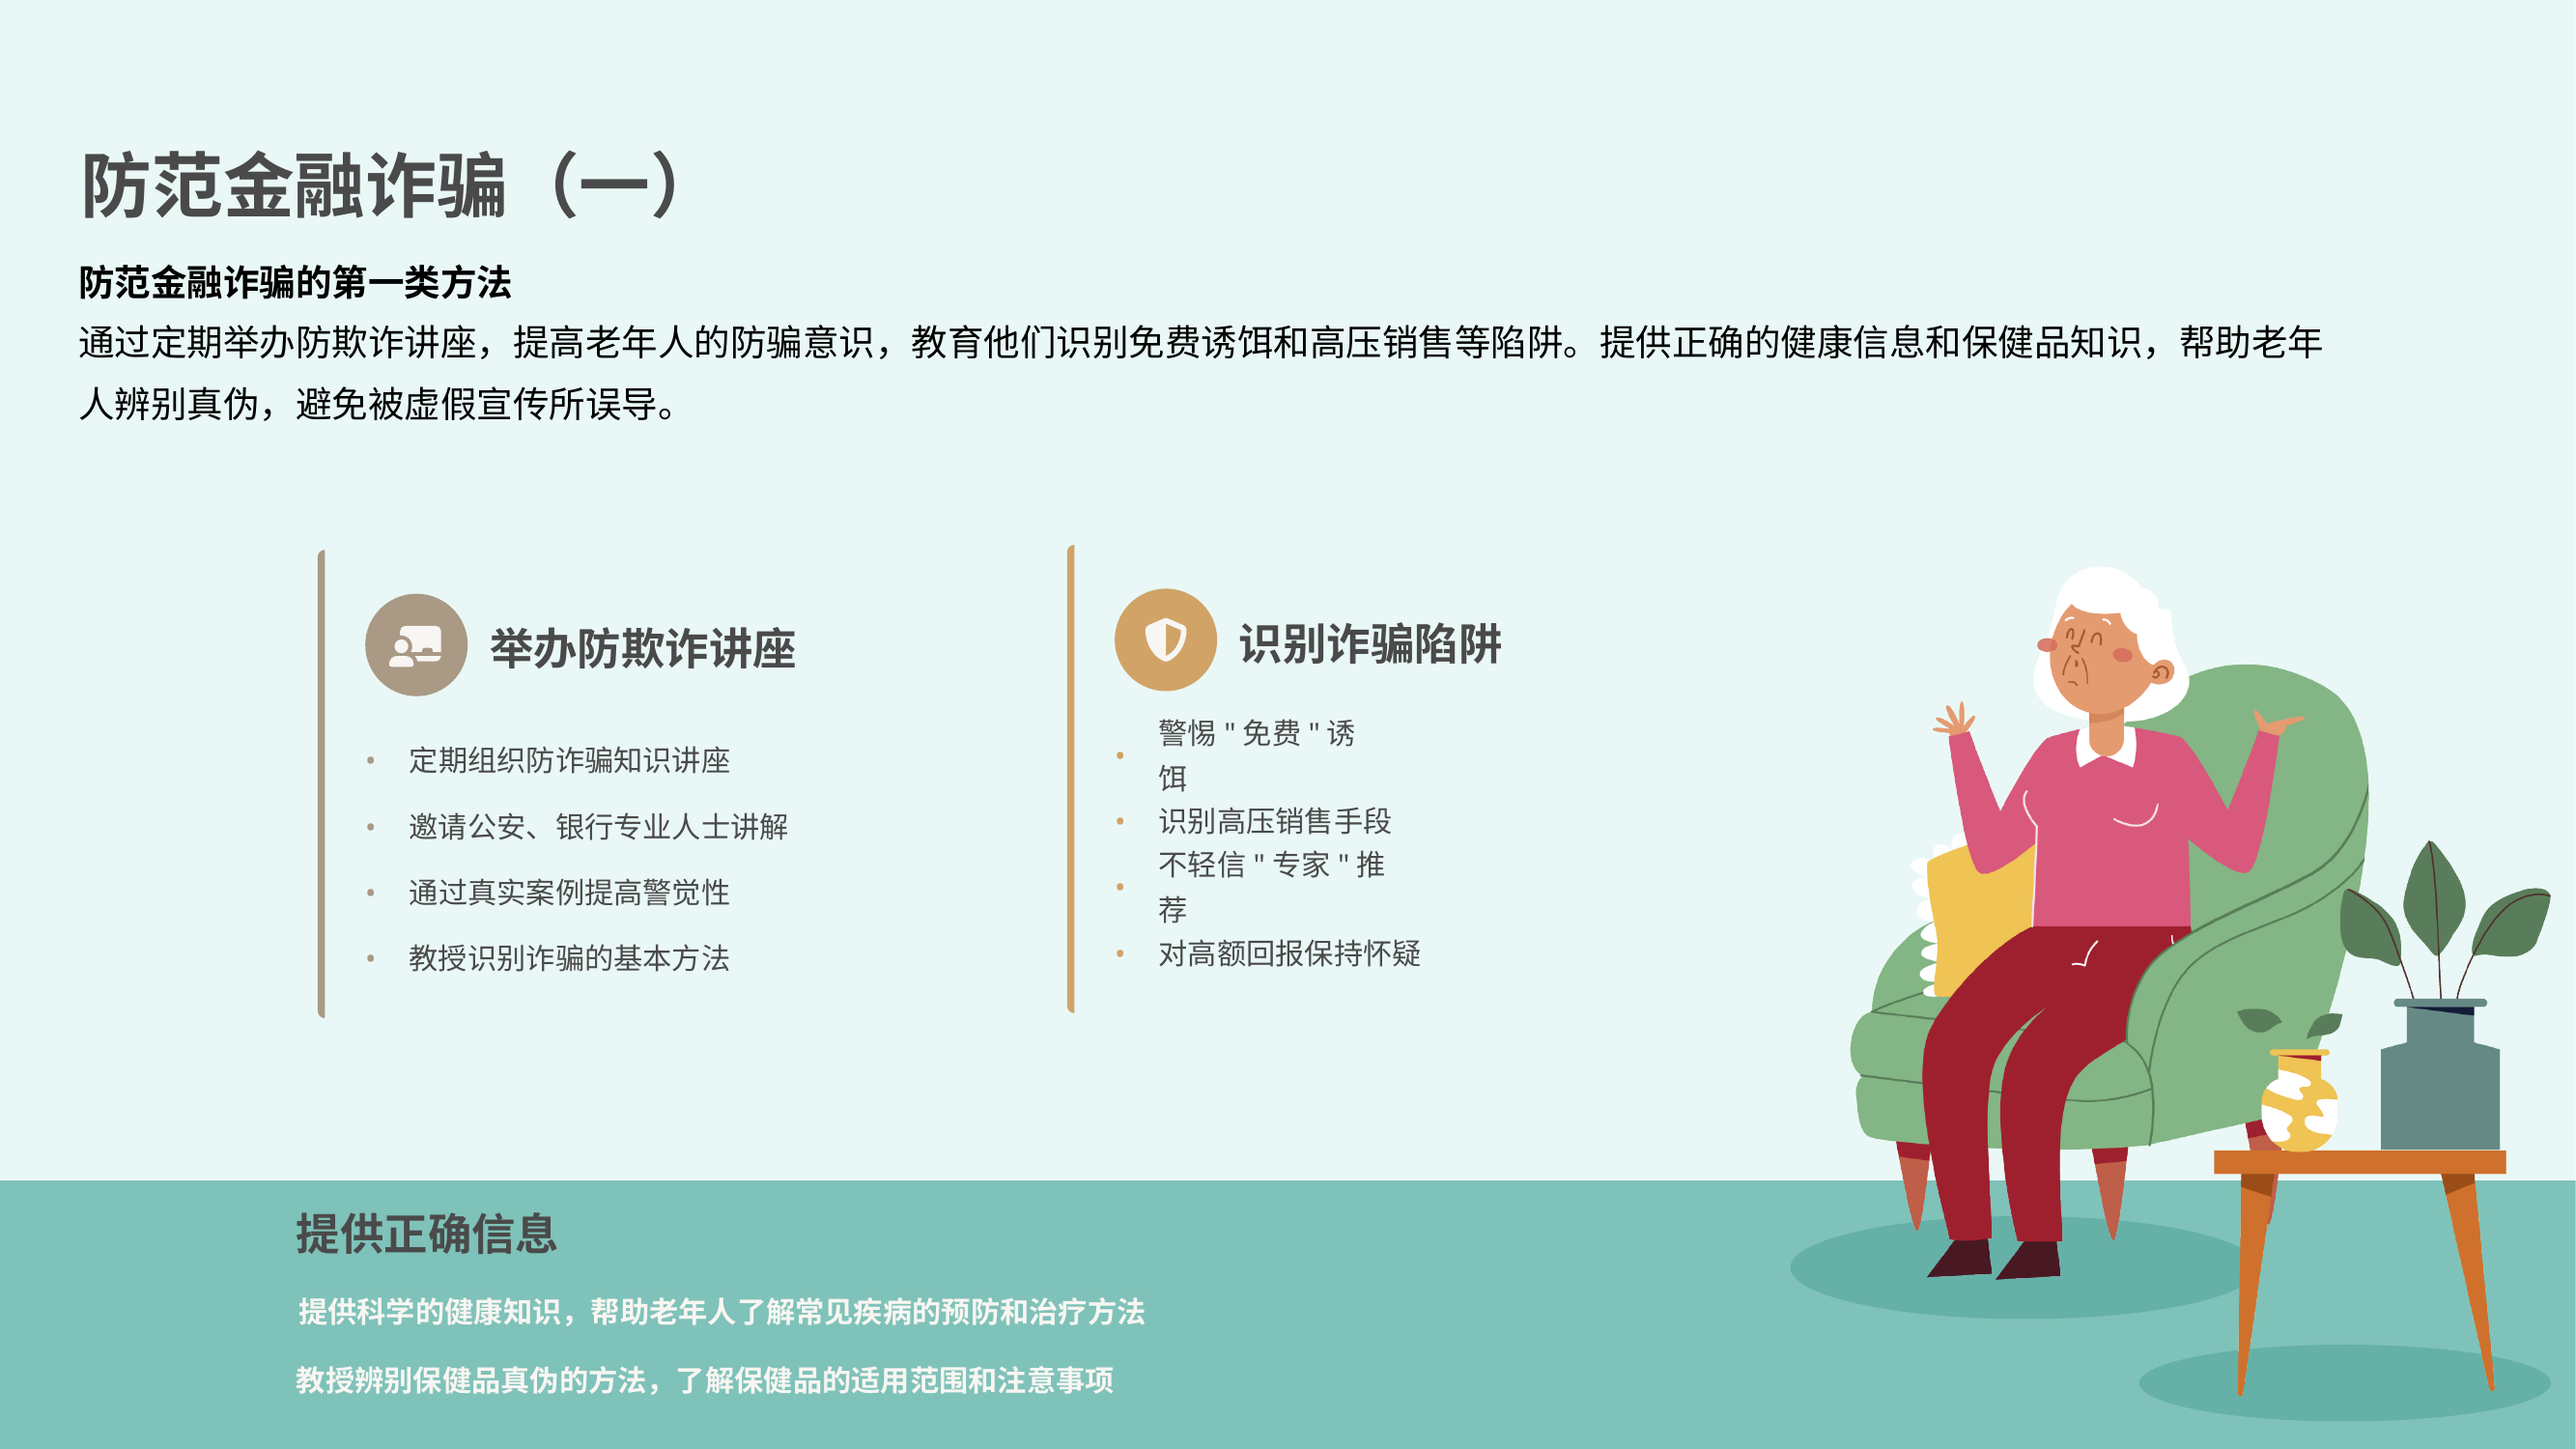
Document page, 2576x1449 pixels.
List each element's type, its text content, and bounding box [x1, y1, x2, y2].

text_box [1115, 588, 1218, 692]
text_box • [365, 864, 409, 909]
text_box • [1115, 924, 1158, 970]
text_box [1066, 544, 1075, 1013]
text_box 防范金融诈骗的第一类方法 通过定期举办防欺诈讲座，提高老年人的防骗意识，教育他们识别免费诱饵和高压销售等陷阱。提供正确的健康信息和保健品知识，帮助老年人辨别真伪，避免被虚假宣传所误导。 [78, 234, 2333, 433]
text_box 识别高压销售手段 [1158, 793, 1408, 838]
text_box [394, 639, 409, 654]
text_box 提供正确信息 [296, 1201, 589, 1260]
text_box • [365, 798, 409, 843]
text_box [400, 625, 441, 652]
text_box [1145, 617, 1187, 662]
text_box 不轻信"专家"推荐 [1158, 859, 1399, 904]
text_box • [1115, 793, 1158, 838]
text_box • [1115, 727, 1158, 772]
text_box [365, 593, 468, 696]
text_box 通过真实案例提高警觉性 [409, 864, 747, 909]
text_box • [365, 930, 409, 975]
text_box 教授辨别保健品真伪的方法，了解保健品的适用范围和注意事项 [296, 1352, 1401, 1397]
text_box • [1115, 859, 1158, 904]
text_box 对高额回报保持怀疑 [1158, 924, 1437, 970]
text_box 提供科学的健康知识，帮助老年人了解常见疾病的预防和治疗方法 [298, 1284, 1404, 1328]
text_box 邀请公安、银行专业人士讲解 [409, 798, 805, 843]
text_box [414, 656, 441, 662]
text_box [388, 656, 414, 668]
text_box 识别诈骗陷阱 [1238, 611, 1532, 669]
text_box 举办防欺诈讲座 [490, 615, 829, 674]
text_box 防范金融诈骗（一） [66, 143, 1355, 236]
picture [1850, 566, 2551, 1396]
text_box 教授识别诈骗的基本方法 [409, 930, 747, 975]
text_box • [365, 732, 409, 777]
text_box 定期组织防诈骗知识讲座 [409, 732, 747, 777]
text_box 警惕"免费"诱饵 [1158, 727, 1370, 772]
text_box [317, 550, 326, 1019]
